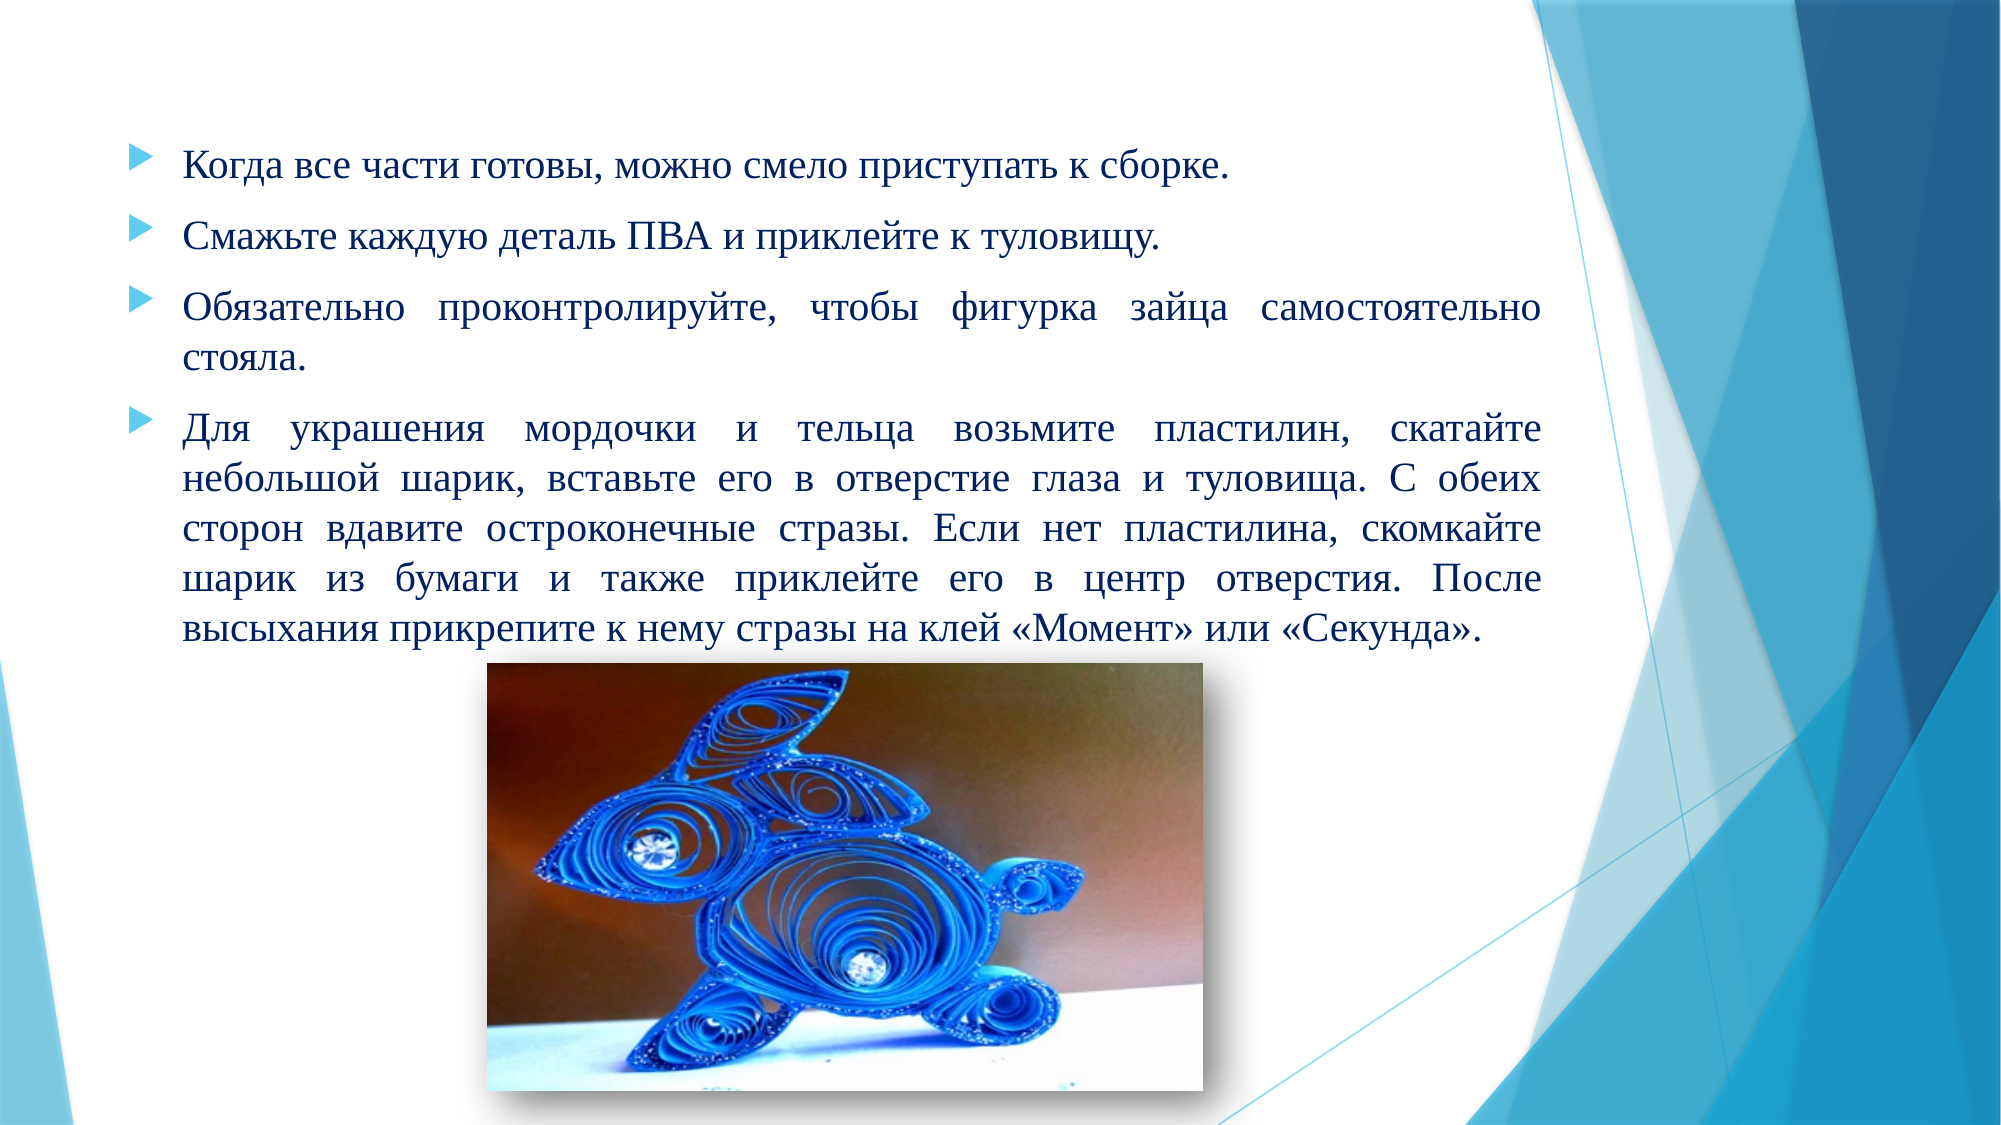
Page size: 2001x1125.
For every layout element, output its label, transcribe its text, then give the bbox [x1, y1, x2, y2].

picture [487, 663, 1204, 1092]
list Когда все части готовы, можно смело приступать к сборке. Смажьте каждую деталь ПВА и приклейте к туловищу. Обязательно проконтролируйте, чтобы фигурка зайца самостоятельно стояла. Для украшения мордочки и тельца возьмите пластилин, скатайте небольшой шарик, вставьте его в отверстие глаза и туловища. С обеих сторон вдавите остроконечные стразы. Если нет пластилина, скомкайте шарик из бумаги и также приклейте его в центр отверстия. После высыхания прикрепите к нему стразы на клей «Момент» или «Секунда». [111, 63, 1558, 992]
